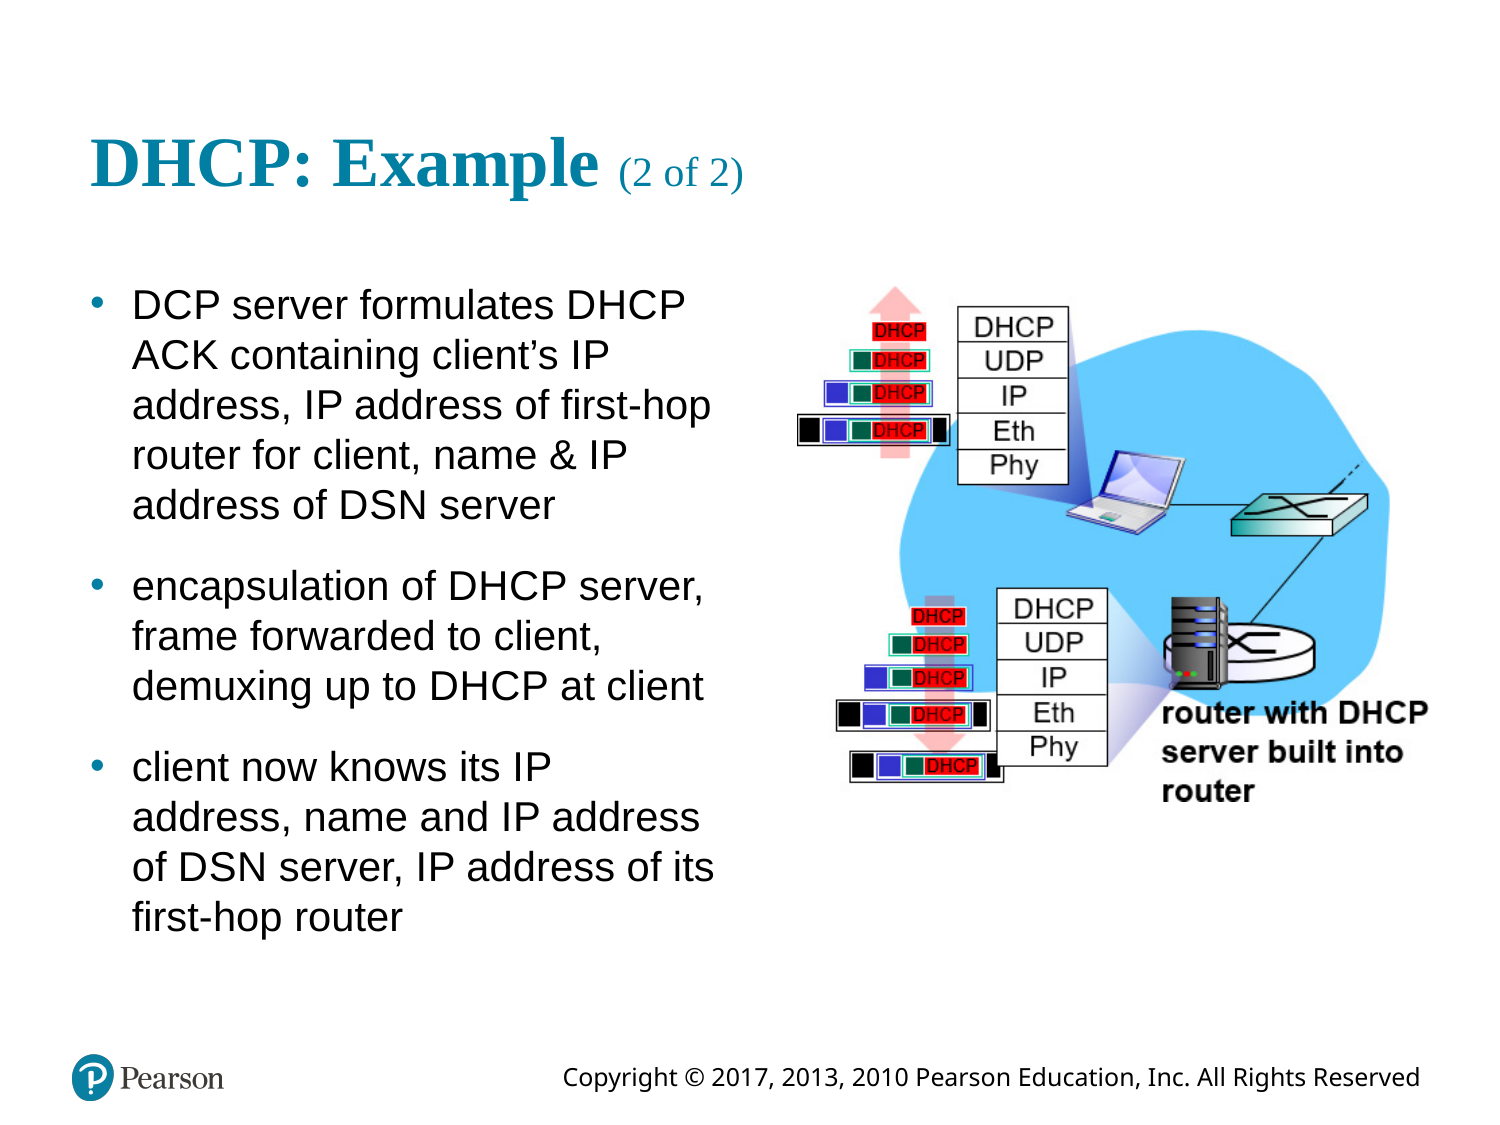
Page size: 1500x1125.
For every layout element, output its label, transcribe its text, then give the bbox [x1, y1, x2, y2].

title D H C P: Example (2 of 2) [75, 35, 1425, 216]
picture [98, 1054, 224, 1101]
picture [72, 1087, 83, 1101]
list D C P server formulates D H C P A C K containing client’s I P address, I P address of first-hop router for client, name & I P address of D S N server encapsulation of D H C P server, frame forwarded to client, demuxing up to D H C P at client client now knows its I P address, name and I P address of D S N server, I P address of its first-hop router [75, 262, 734, 1005]
picture [80, 1063, 106, 1088]
picture [797, 286, 1429, 803]
picture [72, 1054, 88, 1070]
